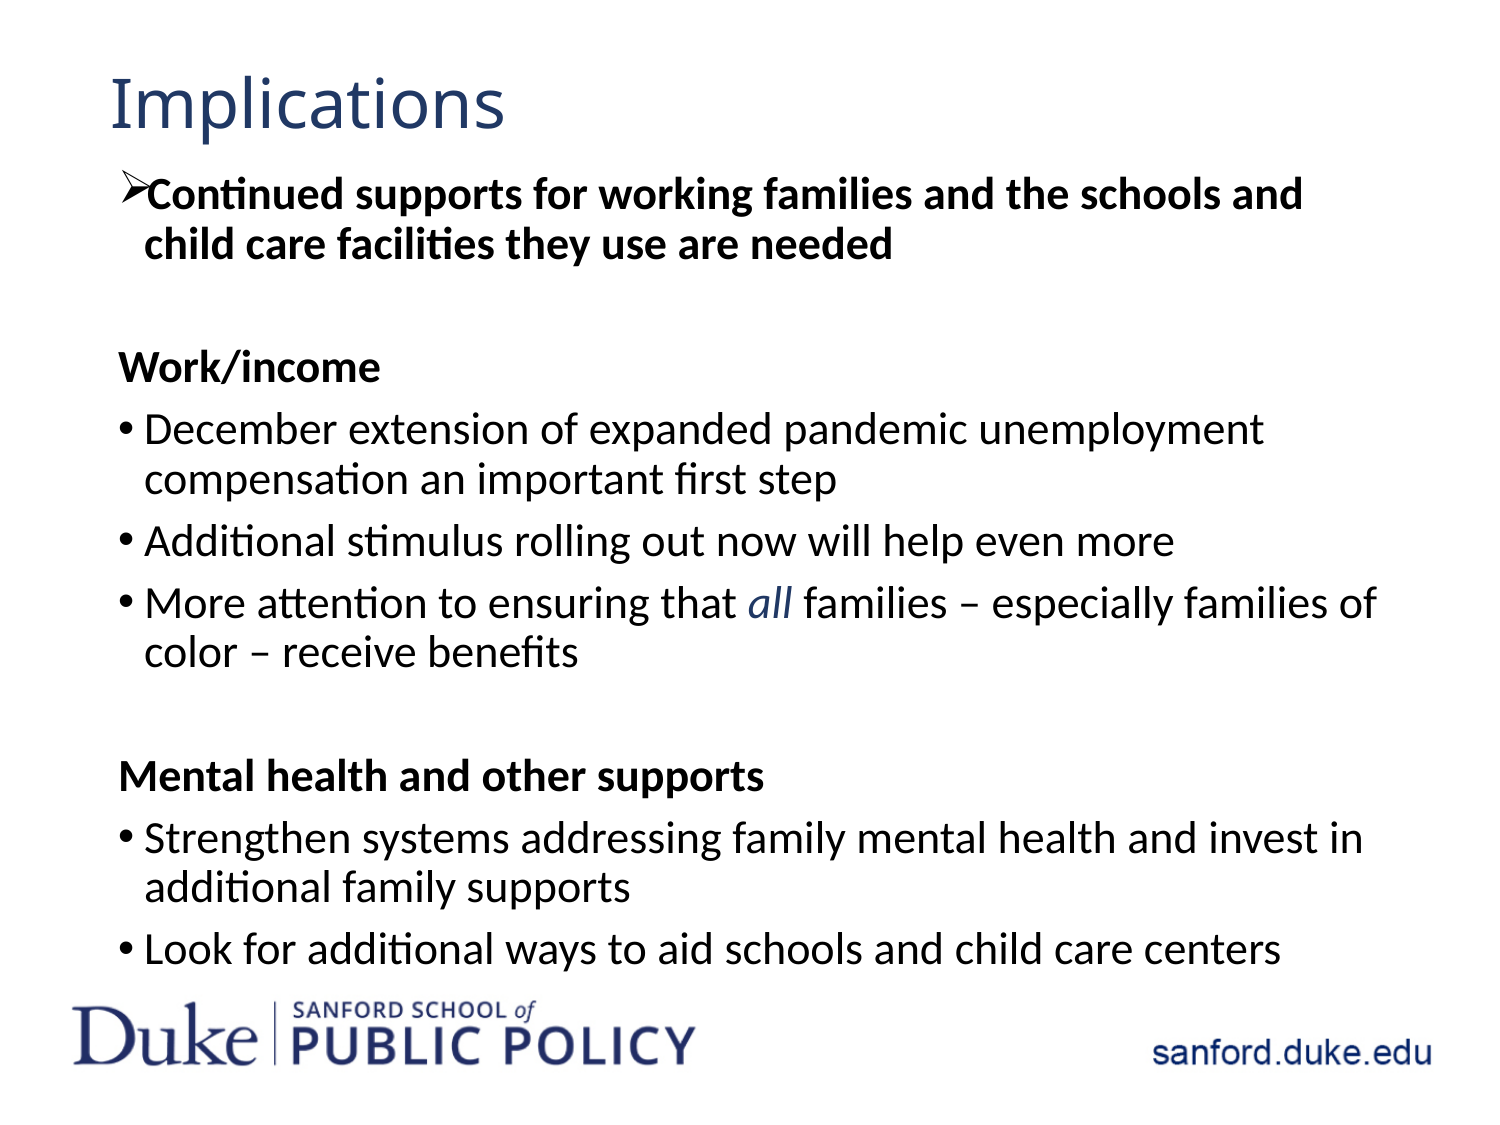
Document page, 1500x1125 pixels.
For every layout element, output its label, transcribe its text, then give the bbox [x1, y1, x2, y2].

title Implications [95, 0, 1390, 216]
picture [64, 983, 1436, 1081]
list Continued supports for working families and the schools and child care facilities they use are needed Work/income December extension of expanded pandemic unemployment compensation an important first step Additional stimulus rolling out now will help even more More attention to ensuring that all families – especially families of color – receive benefits Mental health and other supports Strengthen systems addressing family mental health and invest in additional family supports Look for additional ways to aid schools and child care centers [103, 162, 1397, 988]
